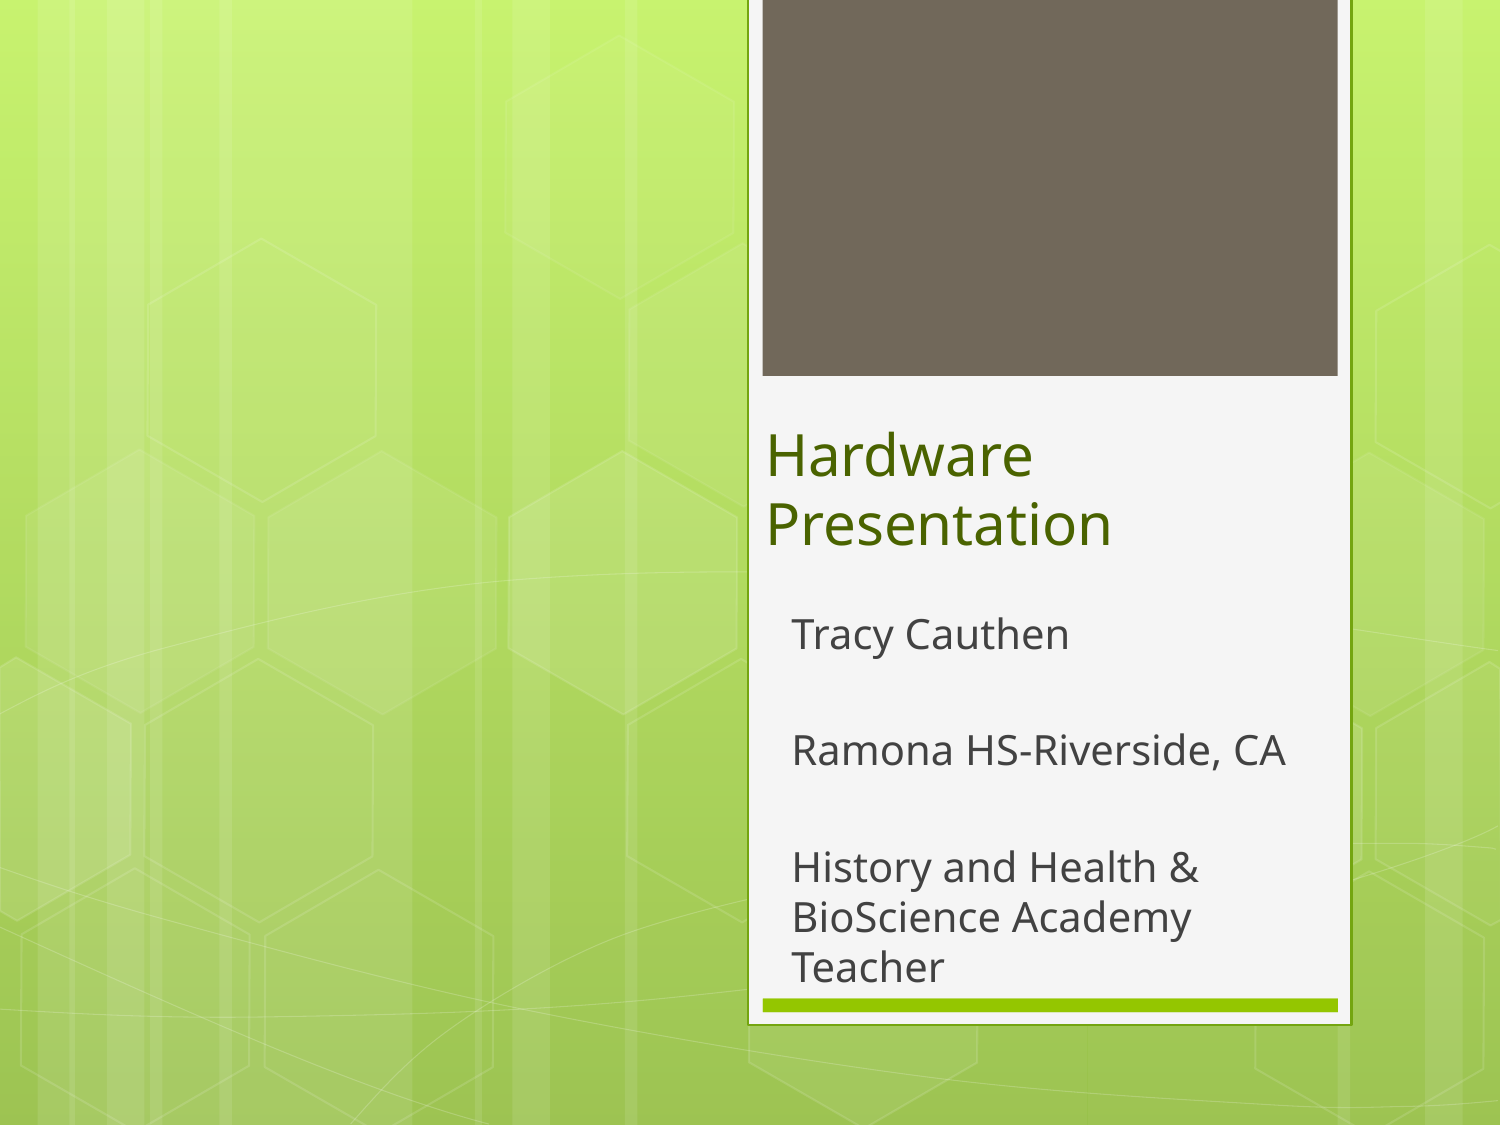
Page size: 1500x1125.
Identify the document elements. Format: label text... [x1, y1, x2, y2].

subtitle Tracy Cauthen Ramona HS-Riverside, CA History and Health & BioScience Academy Teacher [776, 600, 1320, 933]
title Hardware Presentation [750, 275, 1338, 625]
